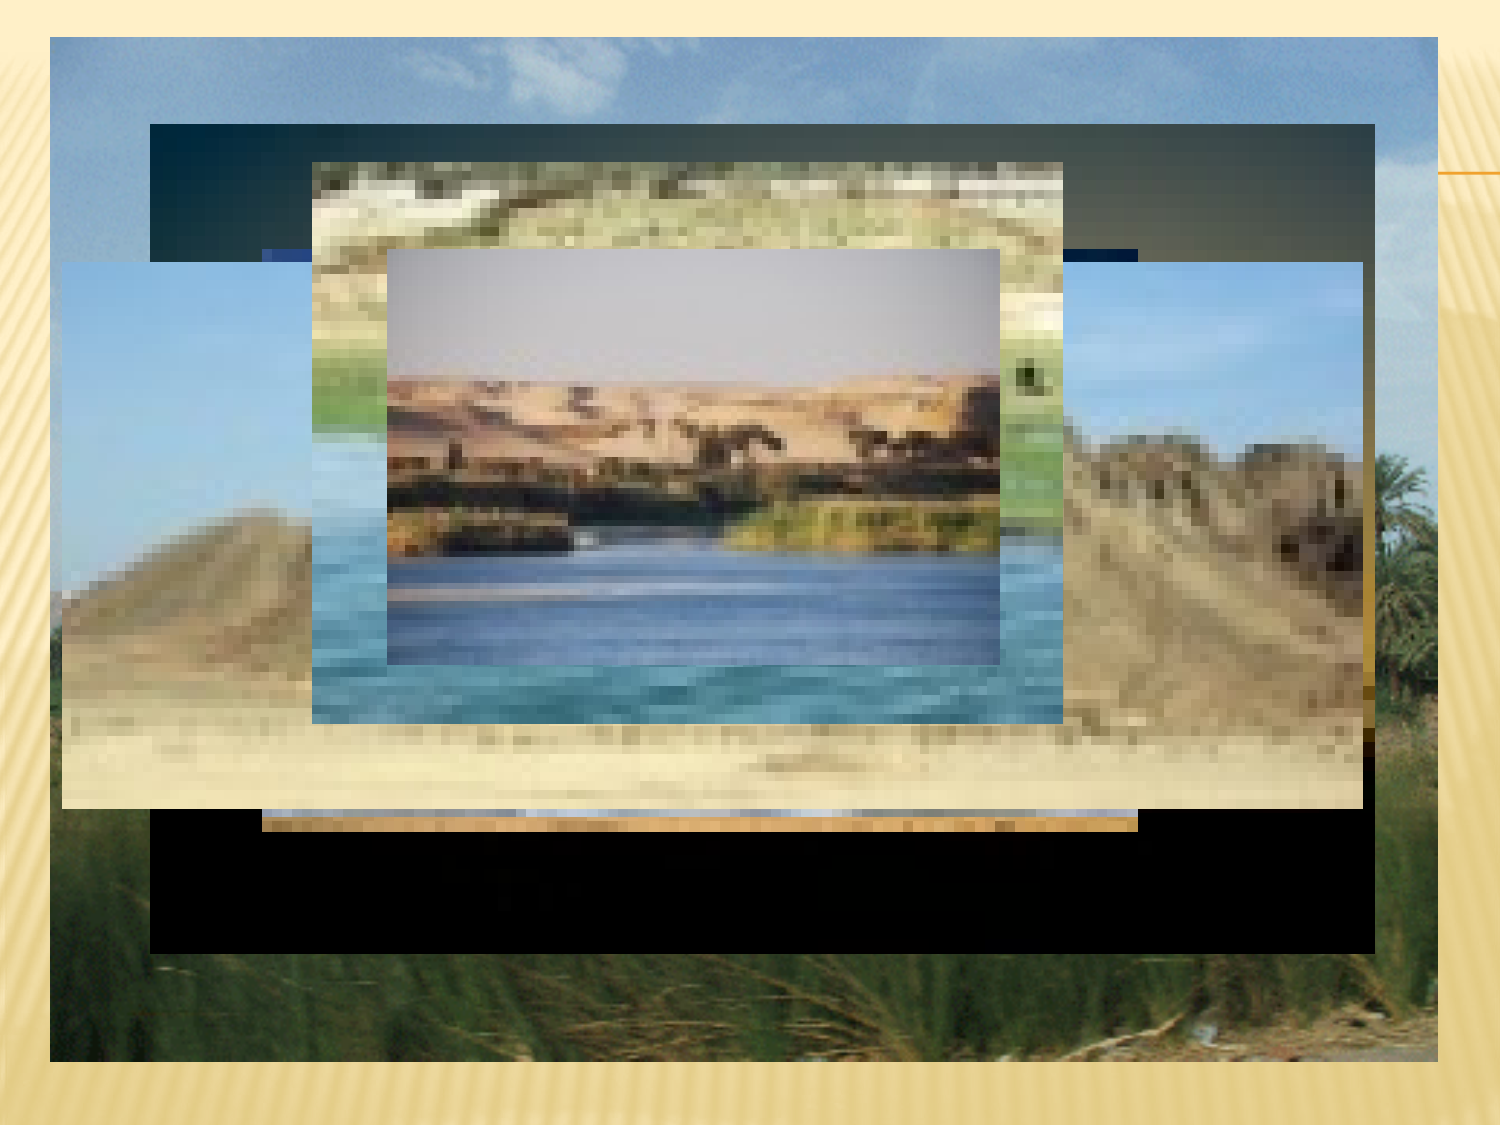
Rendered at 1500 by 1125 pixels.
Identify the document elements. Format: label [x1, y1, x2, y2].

picture [49, 37, 1438, 1063]
